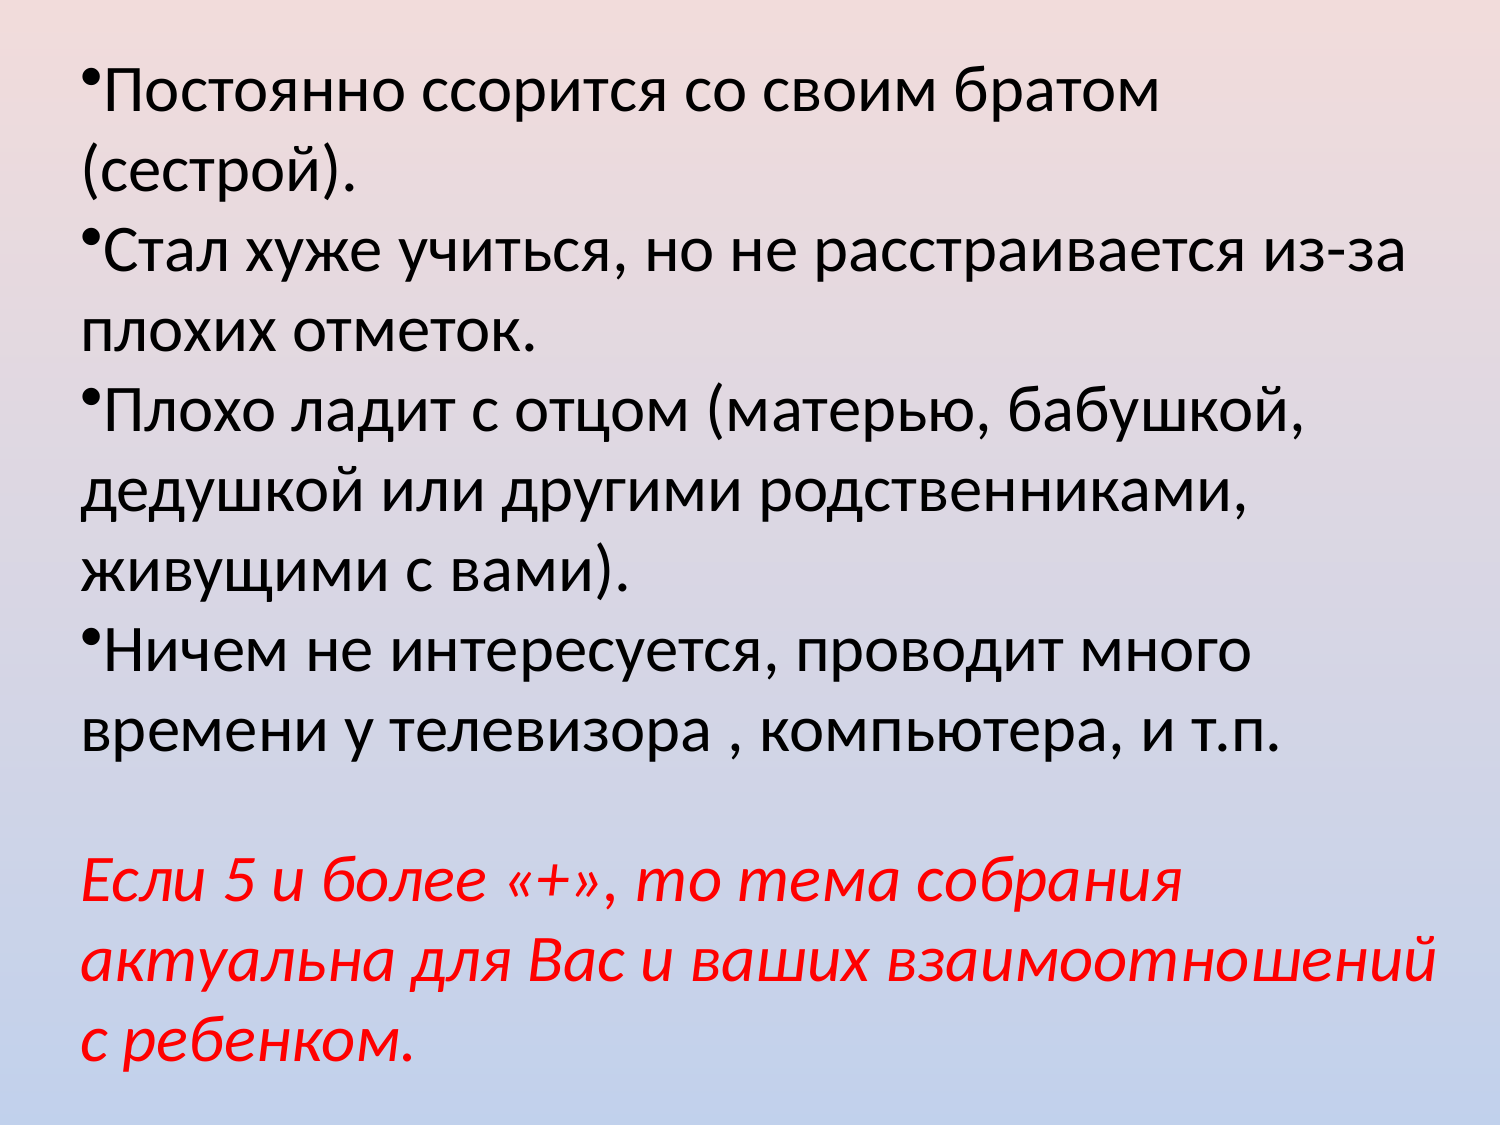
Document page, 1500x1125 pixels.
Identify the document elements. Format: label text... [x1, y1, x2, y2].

text_box Постоянно ссорится со своим братом (сестрой). Стал хуже учиться, но не расстраивается из-за плохих отметок. Плохо ладит с отцом (матерью, бабушкой, дедушкой или другими родственниками, живущими с вами). Ничем не интересуется, проводит много времени у телевизора , компьютера, и т.п. Если 5 и более «+», то тема собрания актуальна для Вас и ваших взаимоотношений с ребенком. [64, 37, 1459, 1082]
